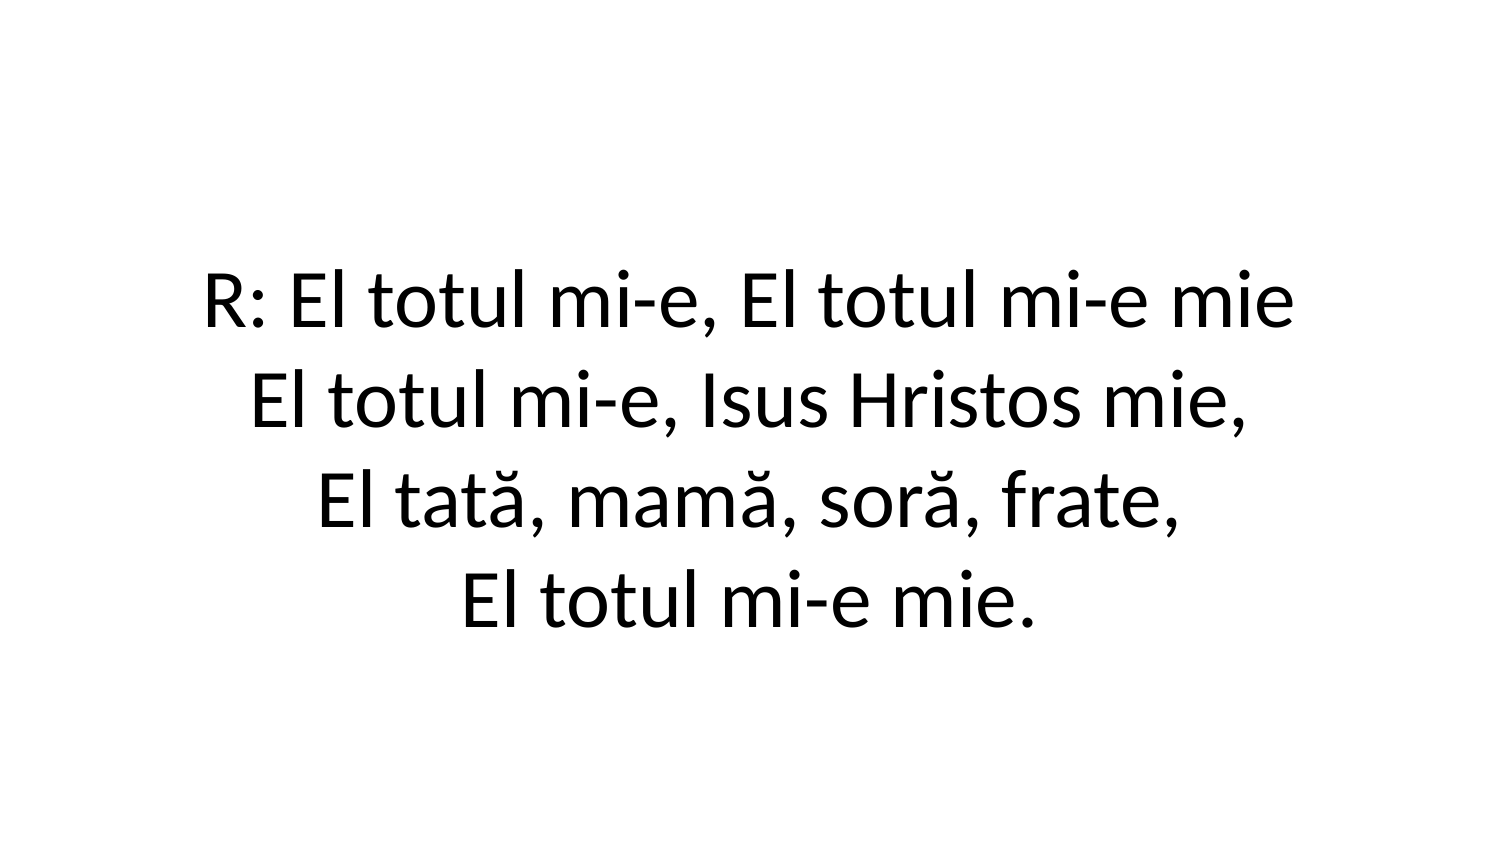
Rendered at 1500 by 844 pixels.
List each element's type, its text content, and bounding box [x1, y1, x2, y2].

text_box R: El totul mi-e, El totul mi-e mie El totul mi-e, Isus Hristos mie, El tată, mamă, soră, frate, El totul mi-e mie. [187, 192, 1313, 652]
